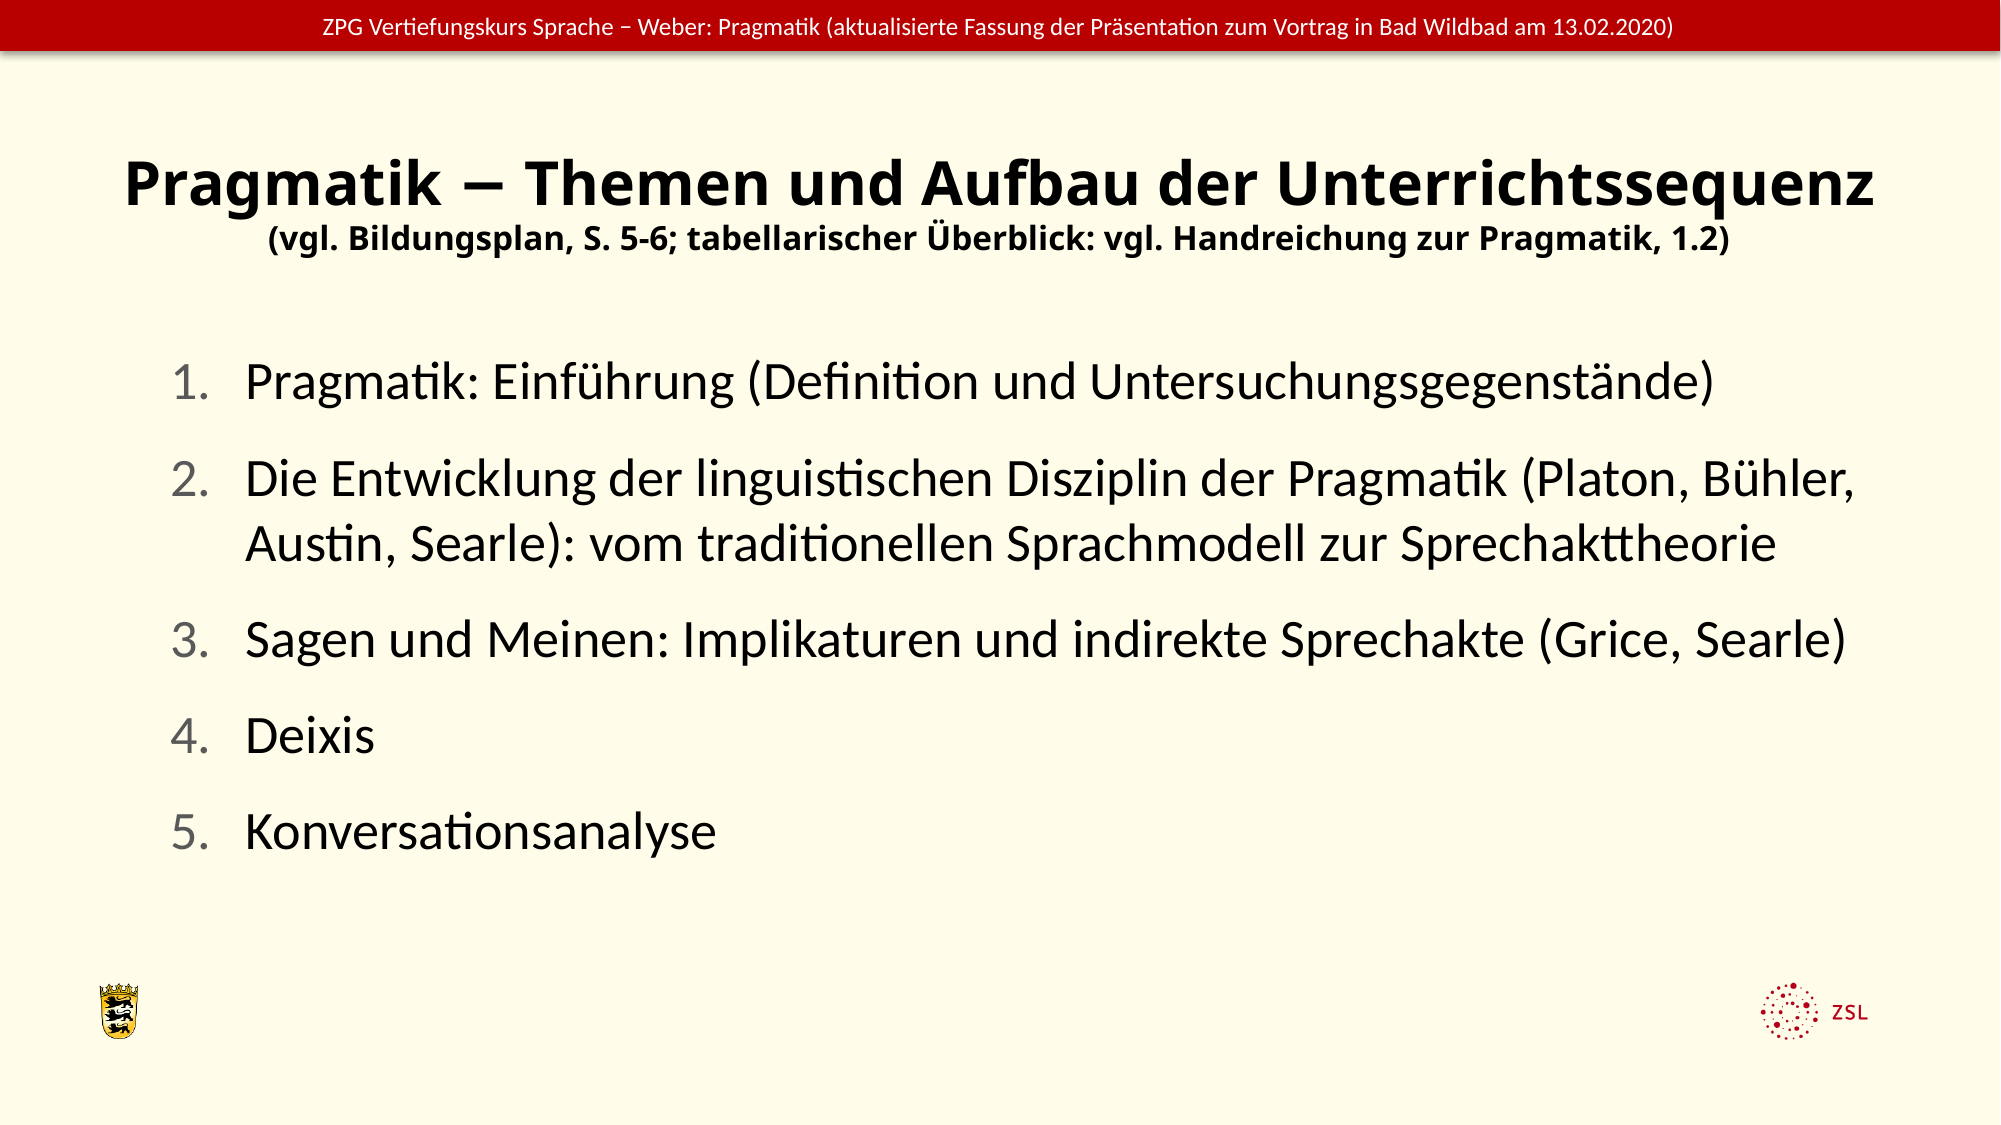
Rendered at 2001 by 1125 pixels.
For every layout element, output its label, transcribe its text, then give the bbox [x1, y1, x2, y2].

picture [98, 981, 140, 1041]
list Pragmatik: Einführung (Definition und Untersuchungsgegenstände) Die Entwicklung der linguistischen Disziplin der Pragmatik (Platon, Bühler, Austin, Searle): vom traditionellen Sprachmodell zur Sprechakttheorie Sagen und Meinen: Implikaturen und indirekte Sprechakte (Grice, Searle) Deixis Konversationsanalyse [137, 338, 1900, 941]
picture [1746, 968, 1882, 1054]
title Pragmatik − Themen und Aufbau der Unterrichtssequenz (vgl. Bildungsplan, S. 5-6; tabellarischer Überblick: vgl. Handreichung zur Pragmatik, 1.2) [99, 113, 1900, 289]
